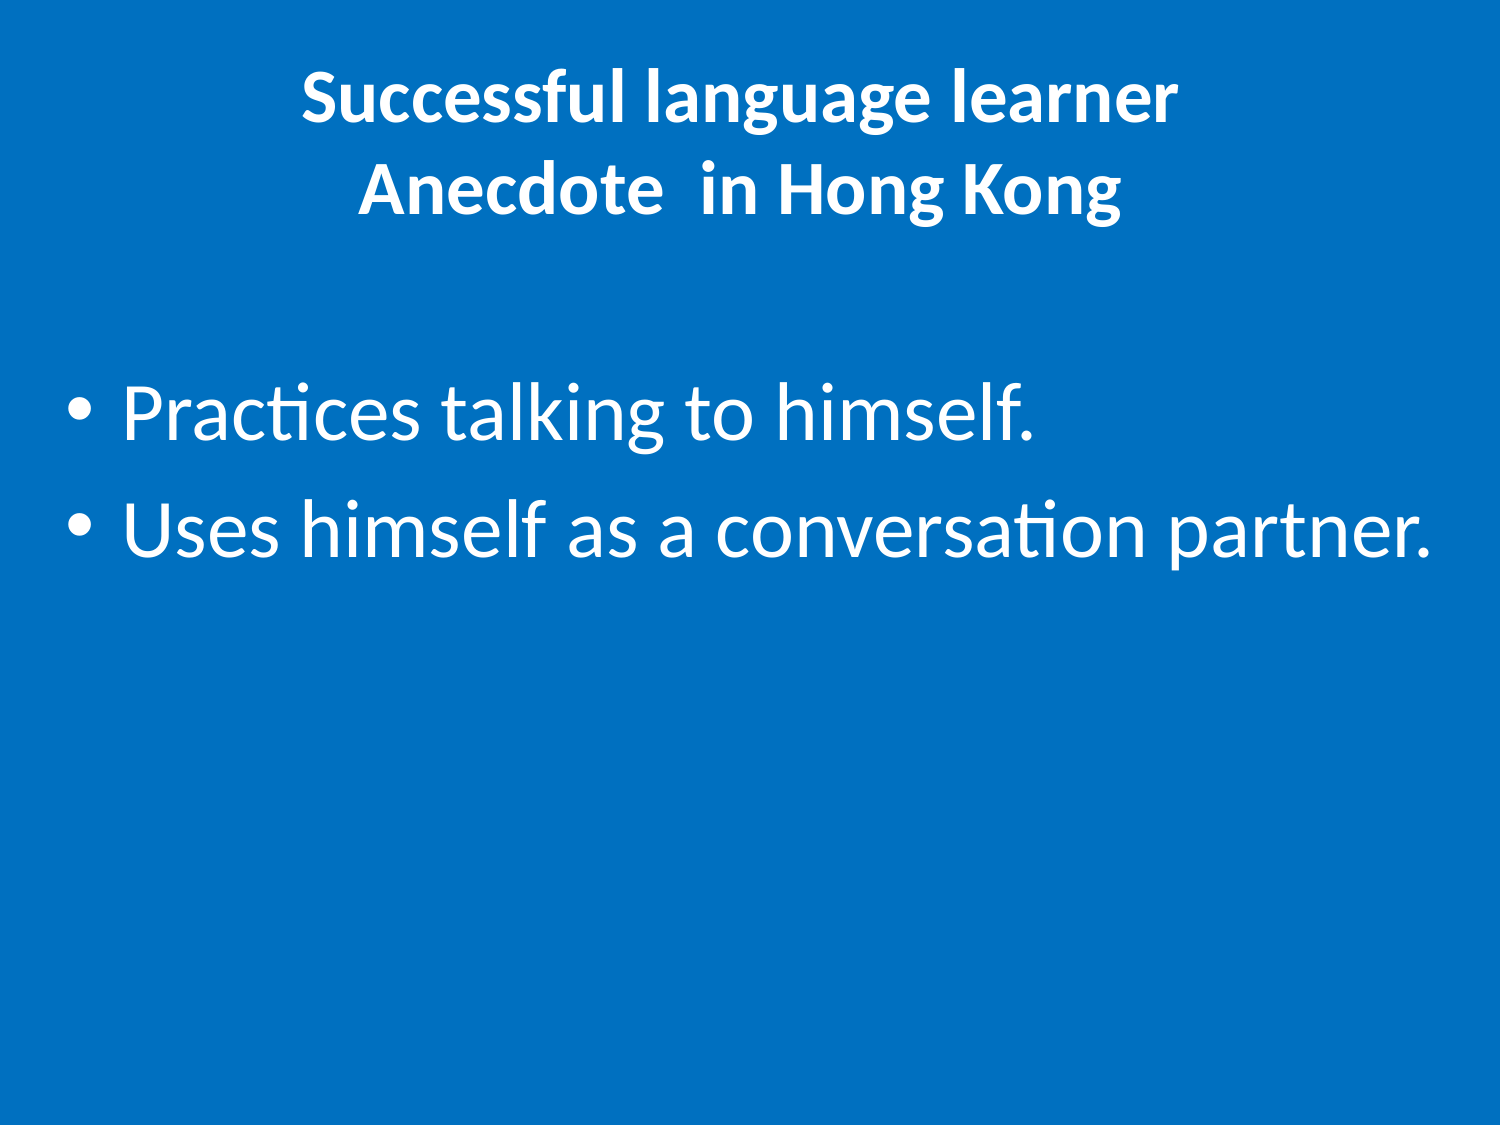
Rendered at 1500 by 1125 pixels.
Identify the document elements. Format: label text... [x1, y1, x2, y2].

list Practices talking to himself. Uses himself as a conversation partner. [50, 350, 1463, 875]
title Successful language learner Anecdote in Hong Kong [62, 37, 1438, 238]
